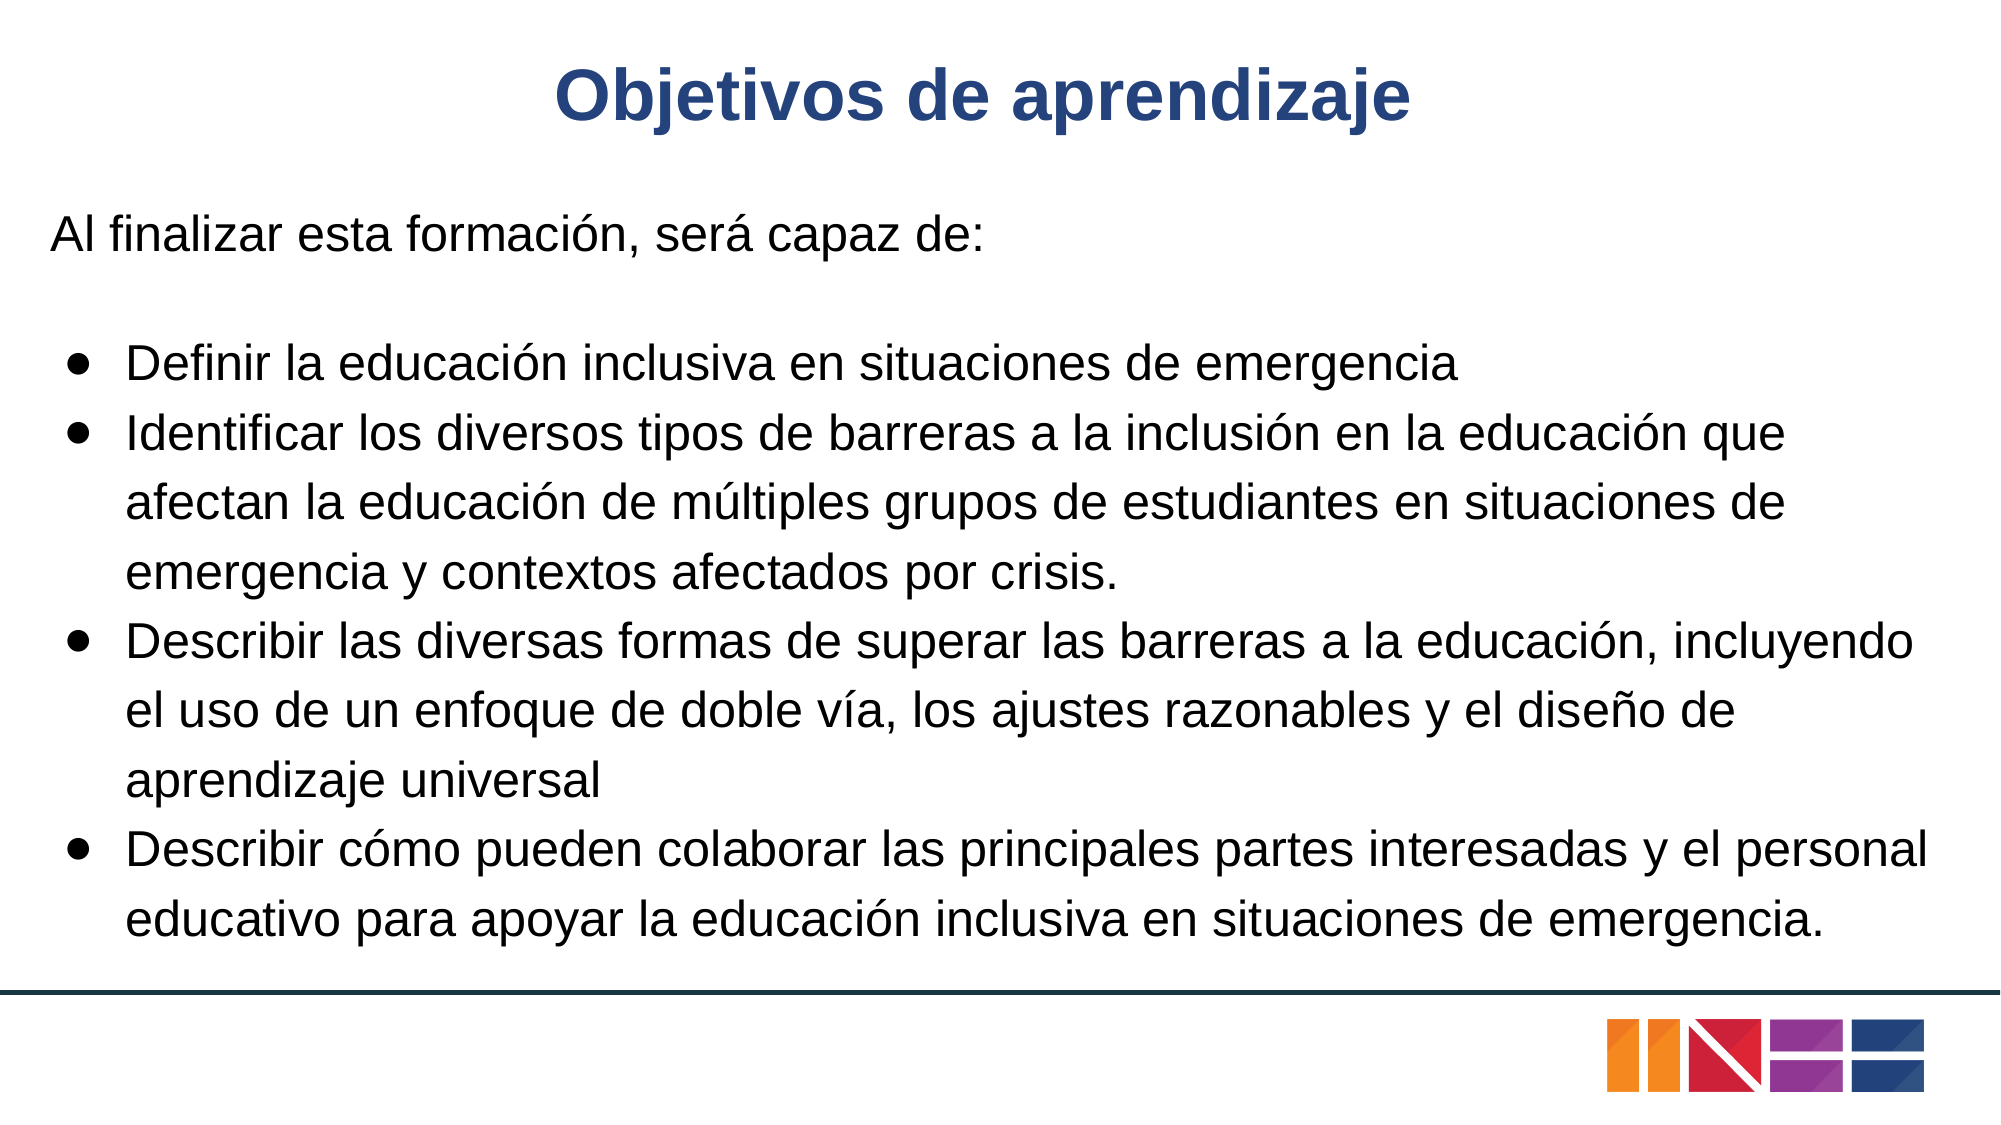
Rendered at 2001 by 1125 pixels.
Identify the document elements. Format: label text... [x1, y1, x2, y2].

picture [1607, 1019, 1924, 1092]
list Al finalizar esta formación, será capaz de: Definir la educación inclusiva en situaciones de emergencia Identificar los diversos tipos de barreras a la inclusión en la educación que afectan la educación de múltiples grupos de estudiantes en situaciones de emergencia y contextos afectados por crisis. Describir las diversas formas de superar las barreras a la educación, incluyendo el uso de un enfoque de doble vía, los ajustes razonables y el diseño de aprendizaje universal Describir cómo pueden colaborar las principales partes interesadas y el personal educativo para apoyar la educación inclusiva en situaciones de emergencia. [31, 172, 1971, 935]
title Objetivos de aprendizaje [31, 28, 1957, 145]
